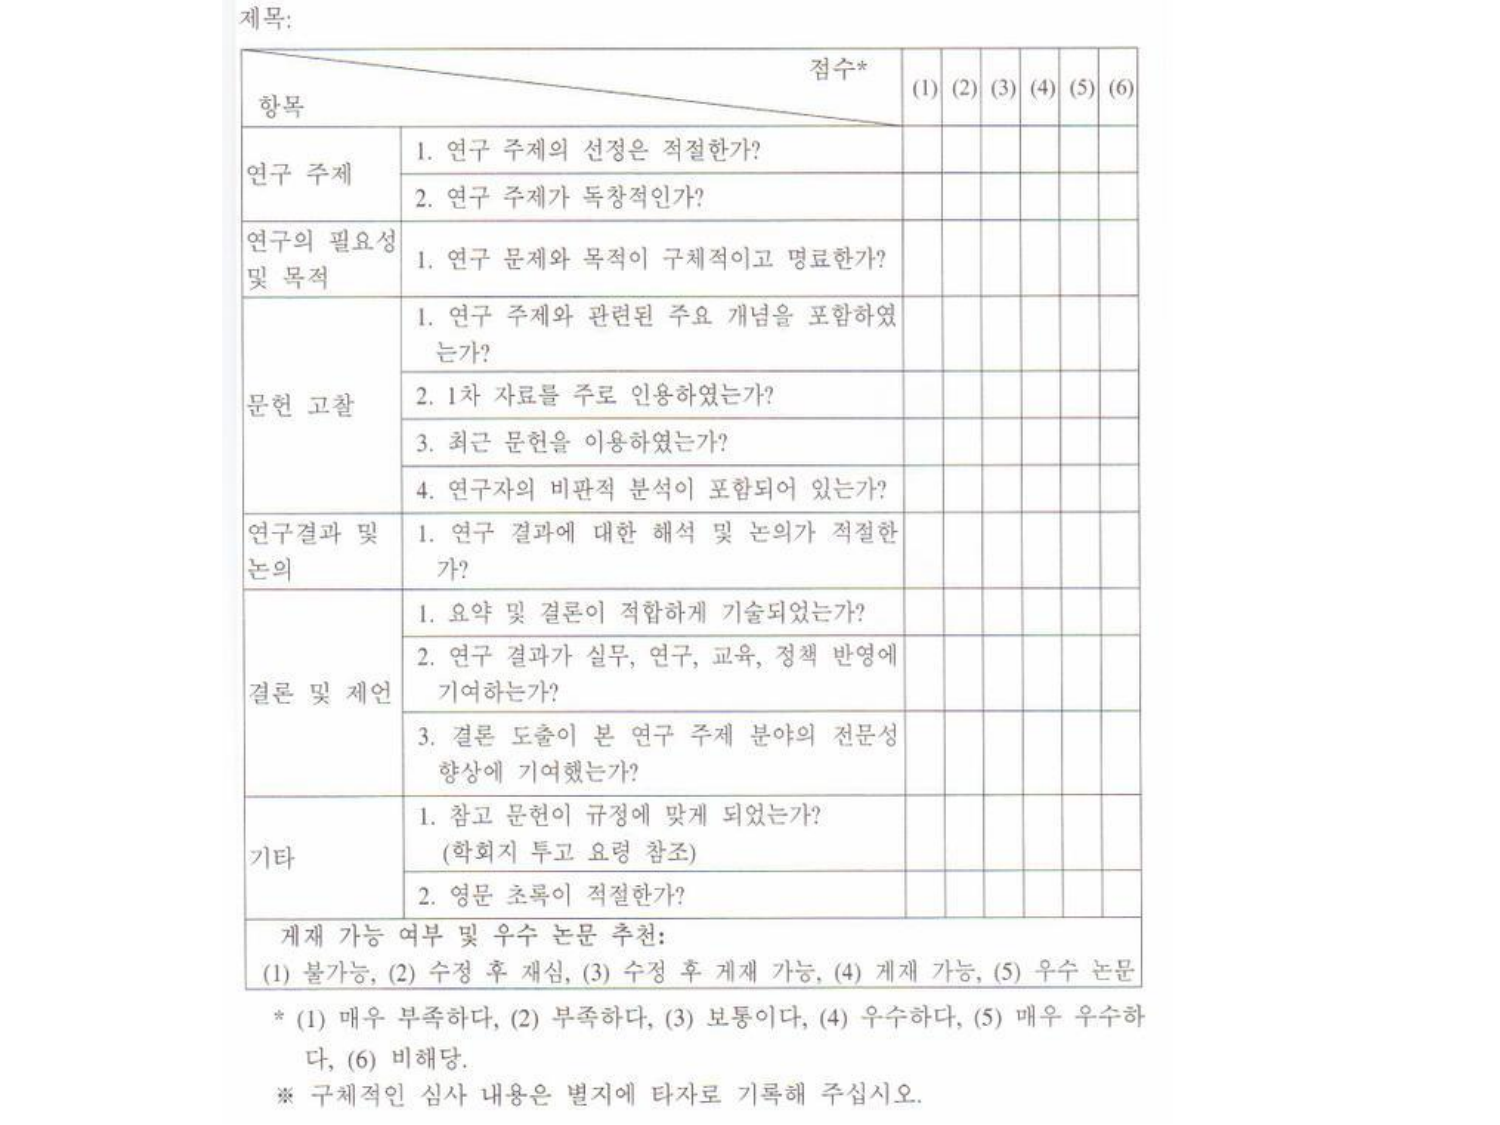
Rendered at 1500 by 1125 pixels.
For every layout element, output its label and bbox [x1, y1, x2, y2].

picture [222, 0, 1277, 1125]
